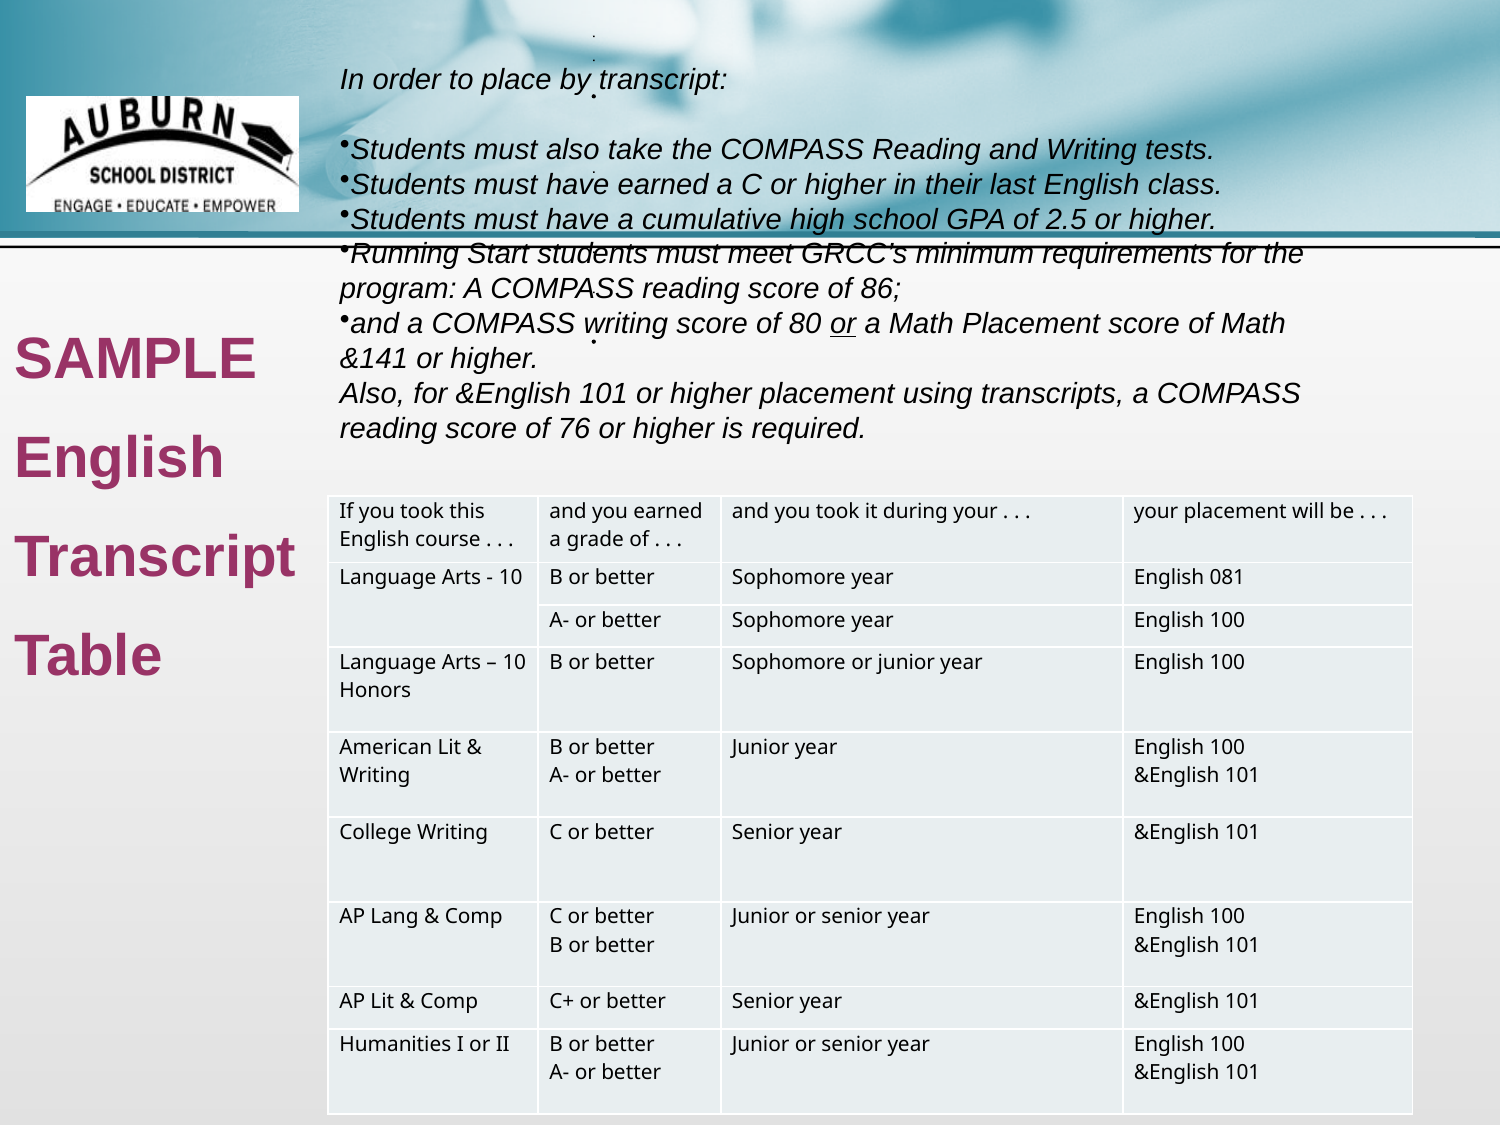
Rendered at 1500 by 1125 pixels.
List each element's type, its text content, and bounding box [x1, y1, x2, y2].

table_cell C or better [539, 818, 720, 901]
table_cell Sophomore year [722, 606, 1122, 646]
table_cell B or better A- or better [539, 1030, 720, 1113]
table_cell Junior or senior year [722, 1030, 1122, 1113]
table_cell Language Arts - 10 [329, 563, 537, 646]
table_cell &English 101 [1124, 987, 1412, 1028]
table_cell Sophomore or junior year [722, 648, 1122, 731]
table_cell B or better [539, 563, 720, 604]
table_cell Humanities I or II [329, 1030, 537, 1113]
table_cell A- or better [539, 606, 720, 646]
table_cell Junior or senior year [722, 903, 1122, 986]
text_box In order to place by transcript: Students must also take the COMPASS Reading and Writing tests. Students must have earned a C or higher in their last English class. Students must have a cumulative high school GPA of 2.5 or higher. Running Start students must meet GRCC’s minimum requirements for the program: A COMPASS reading score of 86; and a COMPASS writing score of 80 or a Math Placement score of Math &141 or higher. Also, for &English 101 or higher placement using transcripts, a COMPASS reading score of 76 or higher is required. [324, 52, 1367, 453]
table_cell AP Lit & Comp [329, 987, 537, 1028]
table_cell C or better B or better [539, 903, 720, 986]
table_cell Senior year [722, 818, 1122, 901]
table_header and you earned a grade of . . . [539, 497, 720, 562]
table_cell B or better A- or better [539, 733, 720, 816]
table_cell Sophomore year [722, 563, 1122, 604]
table_cell English 100 [1124, 606, 1412, 646]
table_cell English 100 &English 101 [1124, 903, 1412, 986]
table_cell &English 101 [1124, 818, 1412, 901]
text_box SAMPLE English Transcript Table [0, 312, 325, 695]
table_cell B or better [539, 648, 720, 731]
table_cell C+ or better [539, 987, 720, 1028]
table_cell Junior year [722, 733, 1122, 816]
picture [26, 96, 299, 212]
table_cell Language Arts – 10 Honors [329, 648, 537, 731]
table_cell AP Lang & Comp [329, 903, 537, 986]
table_cell English 081 [1124, 563, 1412, 604]
table_header your placement will be . . . [1124, 497, 1412, 562]
table_header If you took this English course . . . [329, 497, 537, 562]
table_cell English 100 &English 101 [1124, 1030, 1412, 1113]
table_cell English 100 &English 101 [1124, 733, 1412, 816]
table_header and you took it during your . . . [722, 497, 1122, 562]
table_cell English 100 [1124, 648, 1412, 731]
table_cell Senior year [722, 987, 1122, 1028]
table_cell College Writing [329, 818, 537, 901]
table_cell American Lit & Writing [329, 733, 537, 816]
